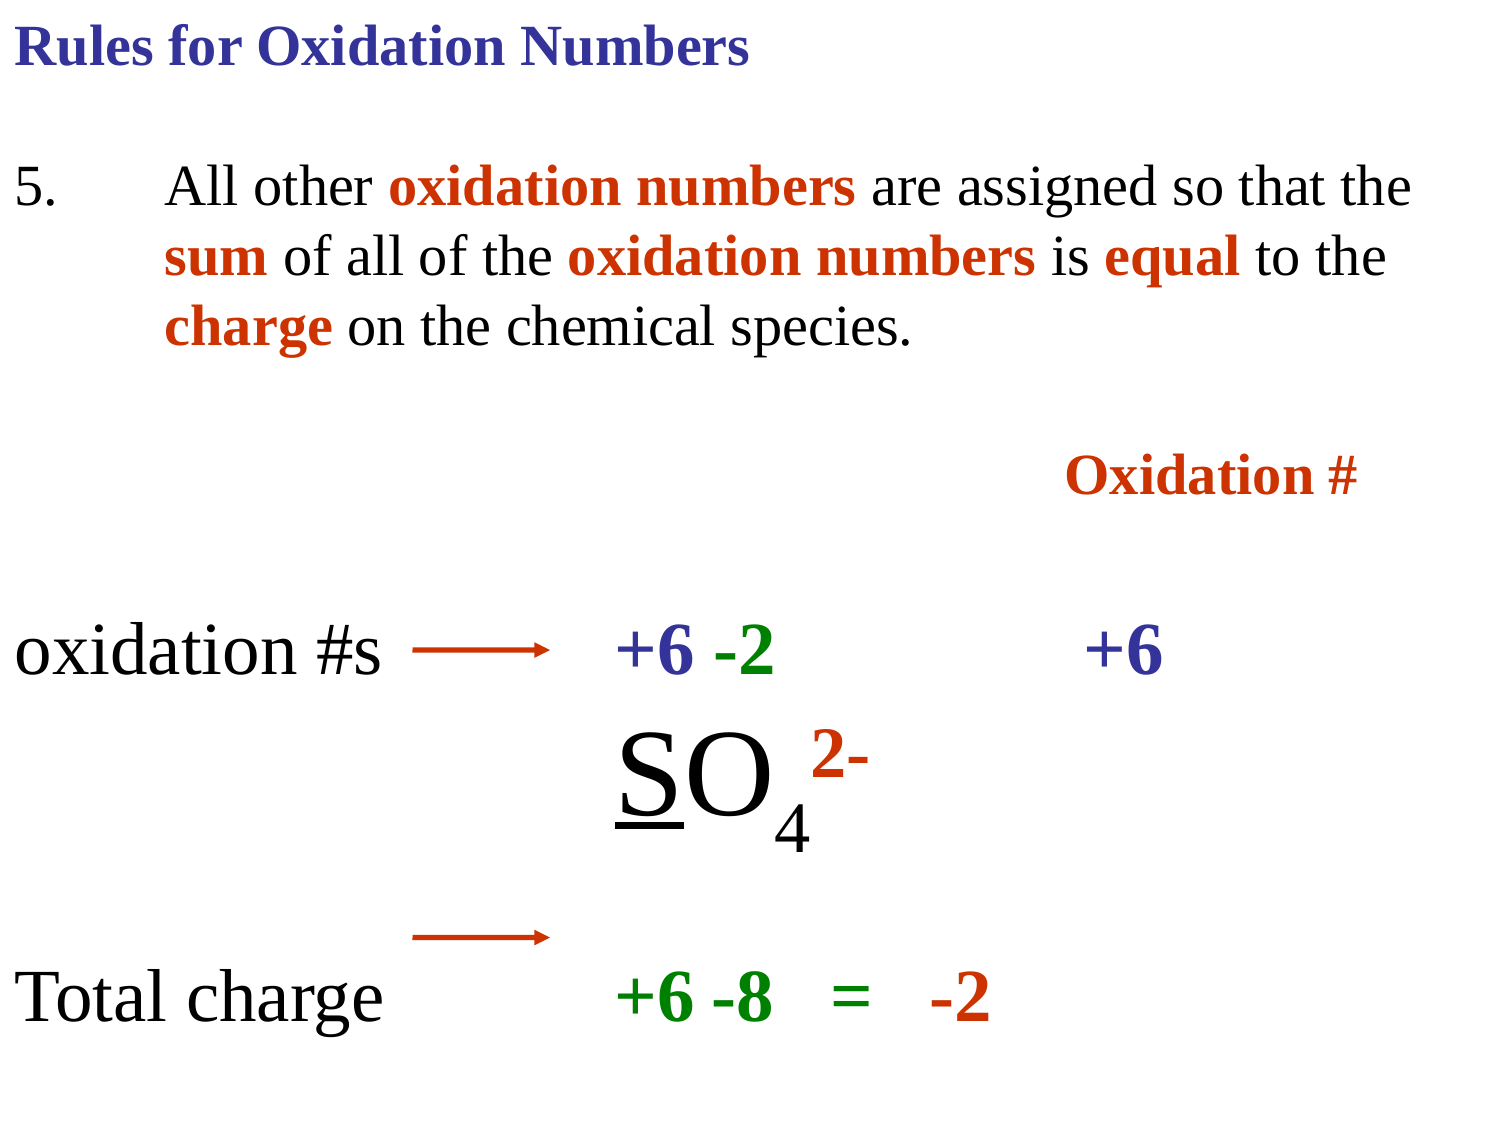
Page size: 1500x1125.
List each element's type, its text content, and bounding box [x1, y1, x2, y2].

text_box Rules for Oxidation Numbers 5. All other oxidation numbers are assigned so that the sum of all of the oxidation numbers is equal to the charge on the chemical species. [0, 0, 1500, 365]
text_box [412, 643, 550, 657]
text_box [412, 931, 550, 944]
text_box Oxidation # oxidation #s +6 -2 +6 SO42- Total charge +6 -8 = -2 [0, 412, 1500, 1111]
